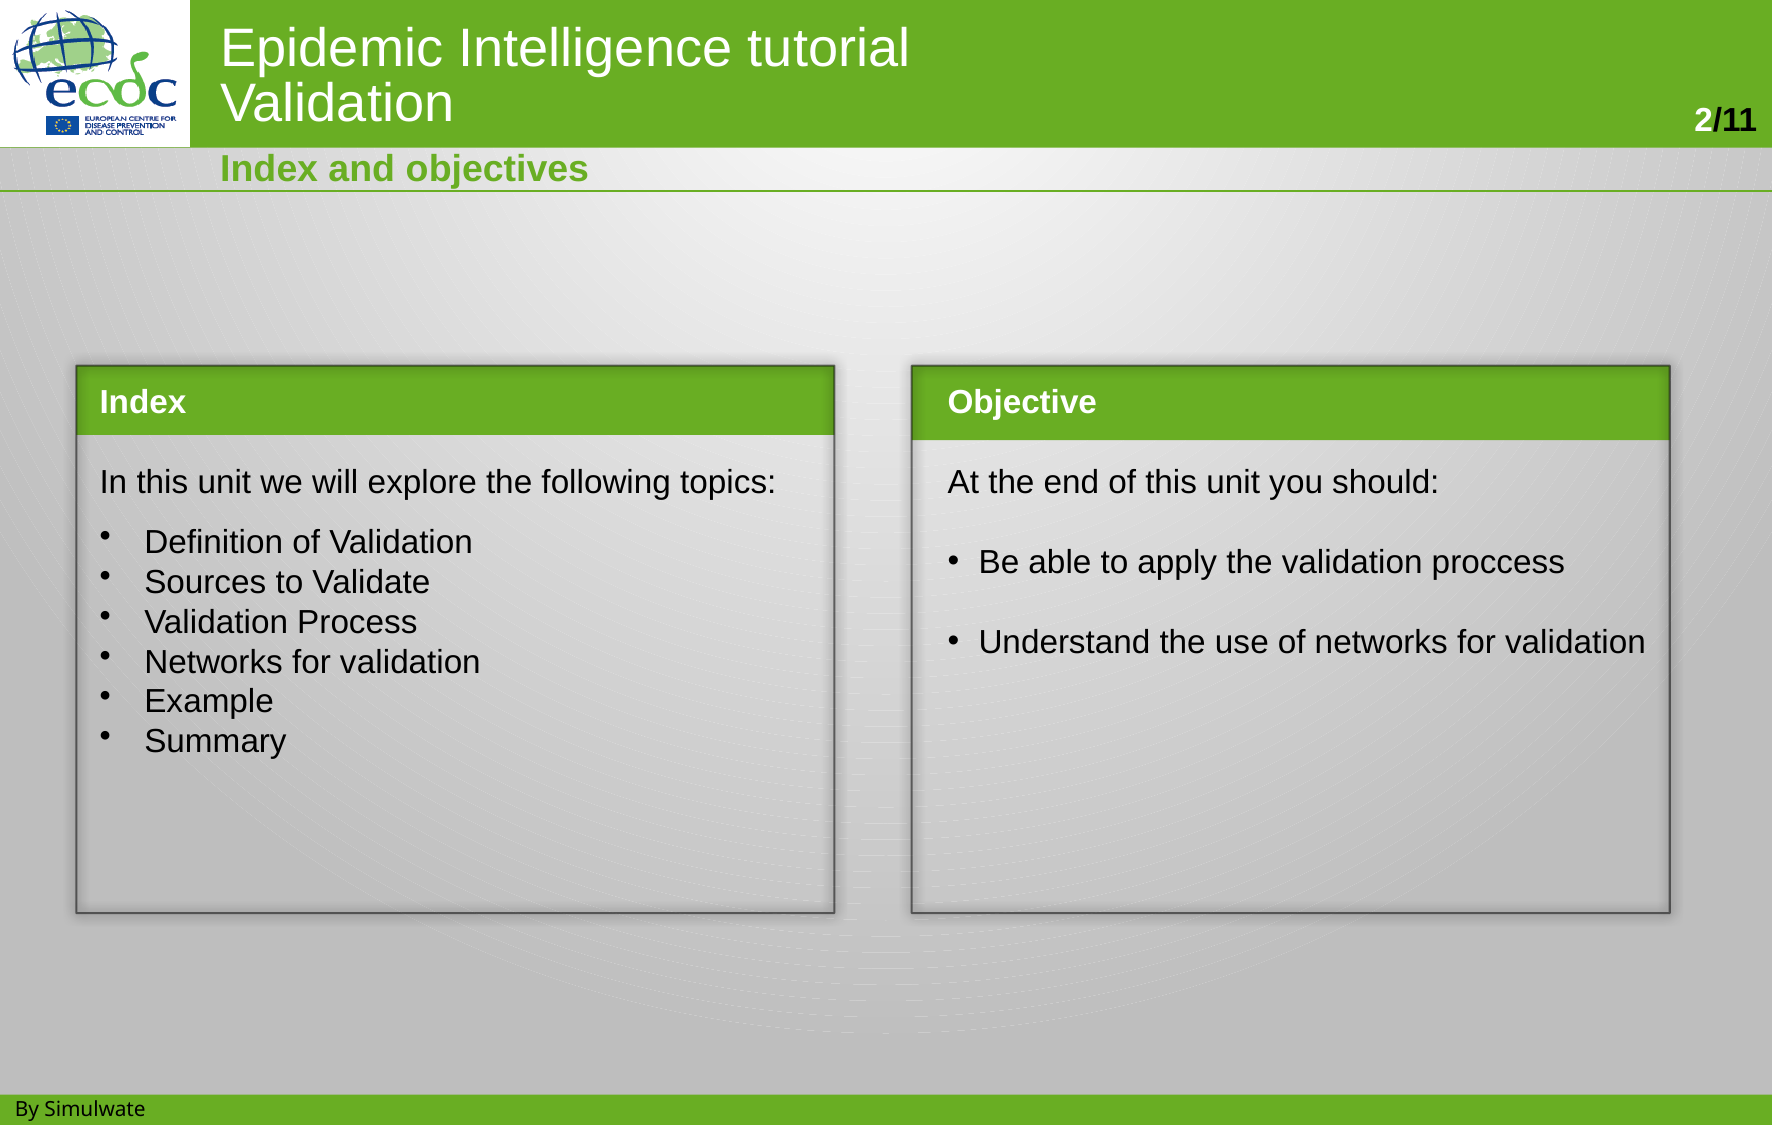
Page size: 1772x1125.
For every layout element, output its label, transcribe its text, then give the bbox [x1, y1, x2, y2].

picture [0, 0, 190, 147]
text_box Index and objectives [205, 141, 1406, 198]
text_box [76, 365, 835, 914]
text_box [911, 365, 1670, 914]
